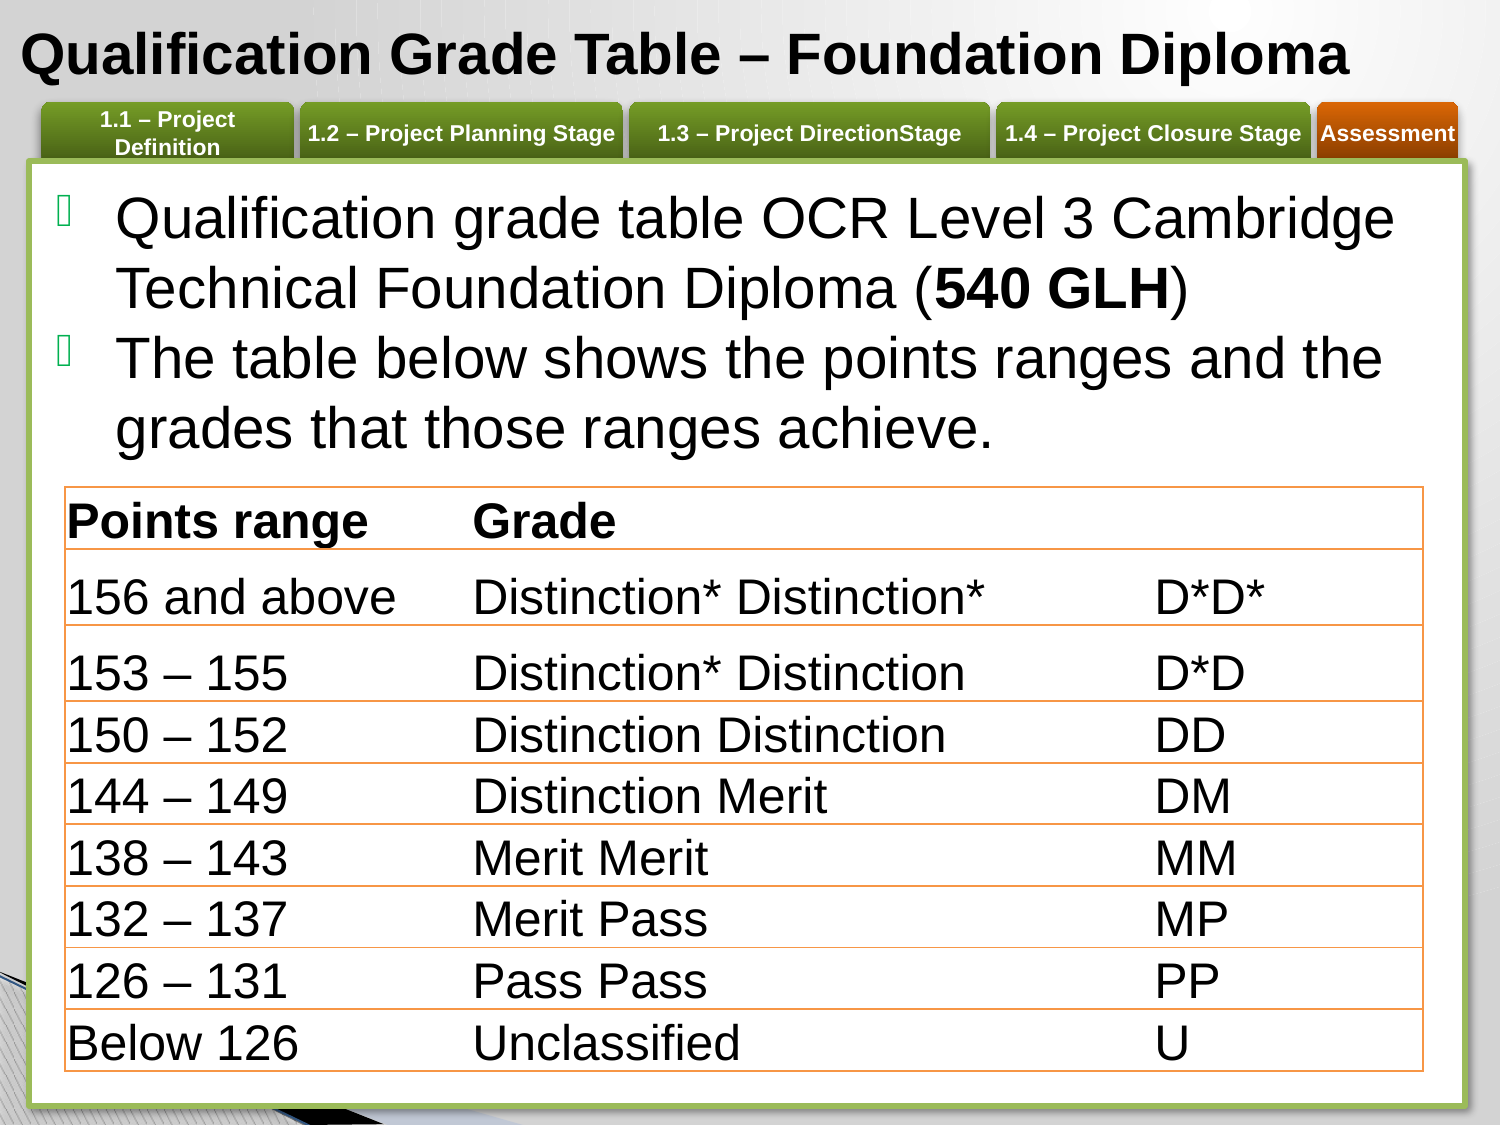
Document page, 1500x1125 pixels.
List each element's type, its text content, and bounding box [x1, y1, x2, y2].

title Qualification Grade Table – Foundation Diploma [5, 0, 1447, 102]
table_cell PP [1153, 948, 1422, 1008]
table_cell Distinction Distinction [471, 702, 1153, 762]
table_cell Distinction* Distinction [471, 626, 1153, 700]
table_header Grade [471, 488, 1153, 548]
table_cell Below 126 [66, 1010, 471, 1070]
table_cell MM [1153, 825, 1422, 885]
table_cell D*D [1153, 626, 1422, 700]
table_cell Merit Pass [471, 887, 1153, 947]
table_cell Merit Merit [471, 825, 1153, 885]
table_cell U [1153, 1010, 1422, 1070]
table_cell Distinction* Distinction* [471, 550, 1153, 624]
table_header [1153, 488, 1422, 548]
table_cell D*D* [1153, 550, 1422, 624]
table_cell 144 – 149 [66, 764, 471, 823]
picture [281, 1114, 303, 1125]
table_cell 153 – 155 [66, 626, 471, 700]
table_cell DD [1153, 702, 1422, 762]
table_cell Distinction Merit [471, 764, 1153, 823]
table_cell DM [1153, 764, 1422, 823]
text_box e [551, 0, 603, 5]
table_cell MP [1153, 887, 1422, 947]
table_cell 138 – 143 [66, 825, 471, 885]
table_cell 156 and above [66, 550, 471, 624]
table_header Points range [66, 488, 471, 548]
table_cell 150 – 152 [66, 702, 471, 762]
table_cell 126 – 131 [66, 948, 471, 1008]
text_box Qualification grade table OCR Level 3 Cambridge Technical Foundation Diploma (540 GLH) The table below shows the points ranges and the grades that those ranges achieve. [41, 172, 1447, 468]
table_cell 132 – 137 [66, 887, 471, 947]
table_cell Unclassified [471, 1010, 1153, 1070]
table_cell Pass Pass [471, 948, 1153, 1008]
